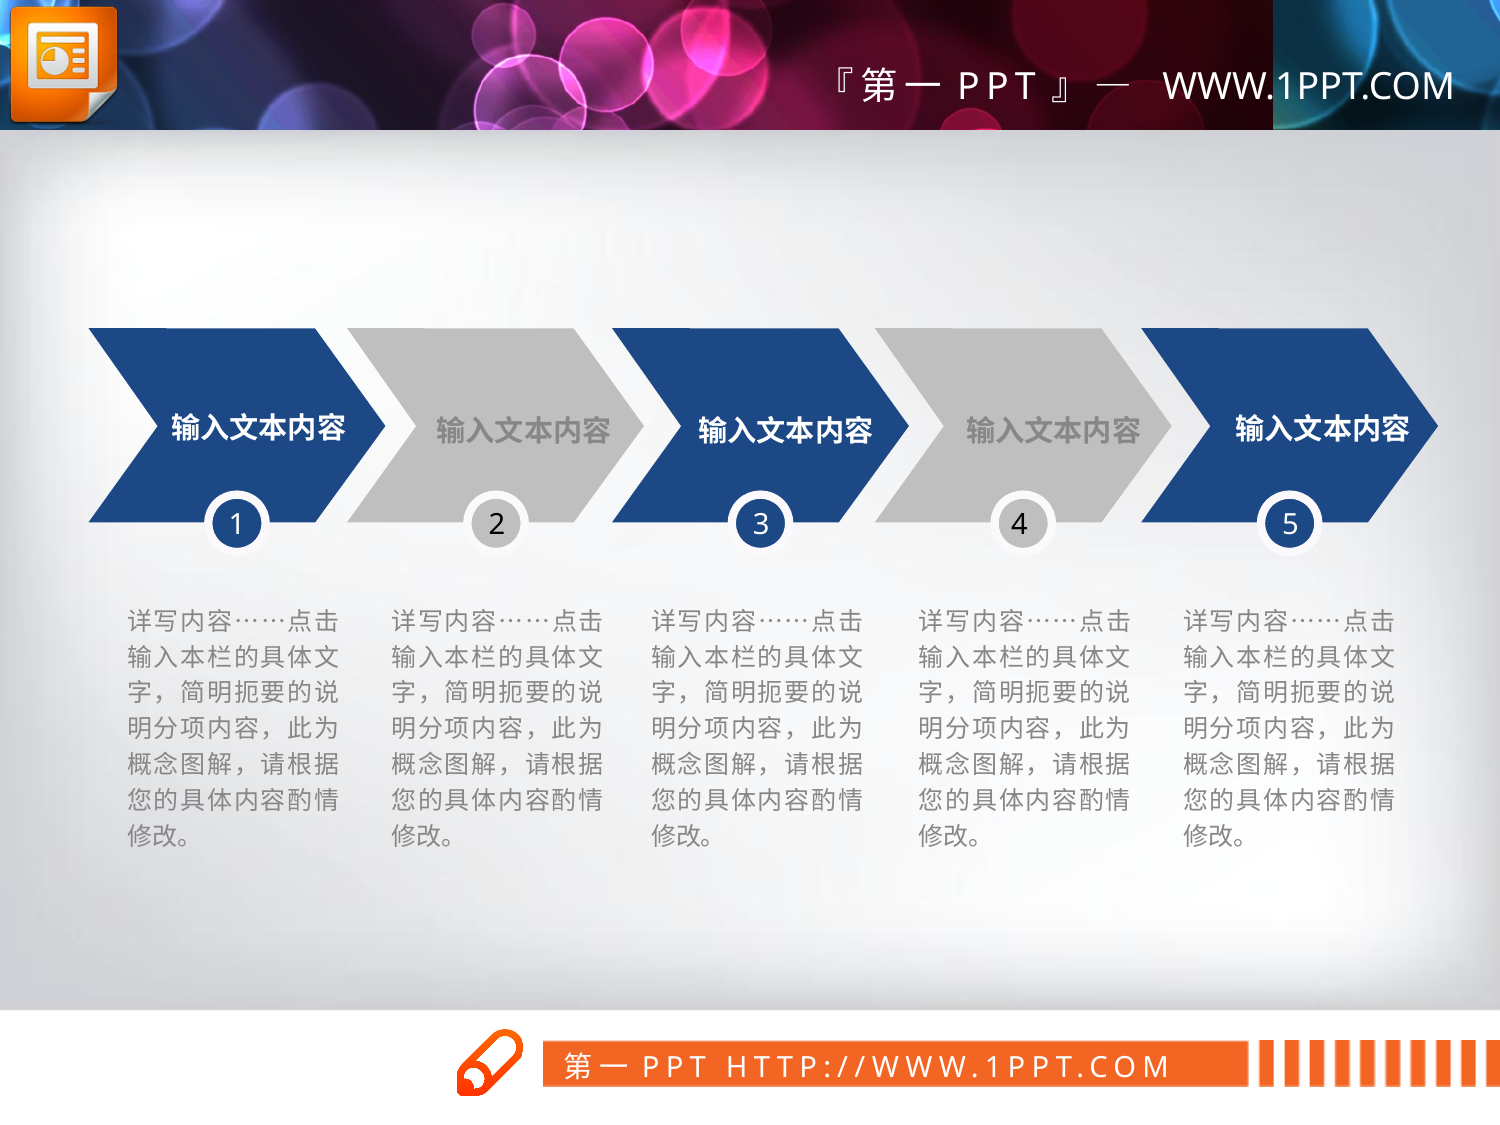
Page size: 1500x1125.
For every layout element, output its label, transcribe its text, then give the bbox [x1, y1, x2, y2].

text_box 详写内容……点击输入本栏的具体文字，简明扼要的说明分项内容，此为概念图解，请根据您的具体内容酌情修改。 [391, 599, 604, 851]
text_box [467, 494, 525, 553]
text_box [874, 327, 1139, 523]
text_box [731, 494, 790, 553]
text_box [1140, 327, 1439, 523]
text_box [346, 327, 610, 523]
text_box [88, 327, 345, 523]
text_box 详写内容……点击输入本栏的具体文字，简明扼要的说明分项内容，此为概念图解，请根据您的具体内容酌情修改。 [127, 599, 340, 851]
text_box 详写内容……点击输入本栏的具体文字，简明扼要的说明分项内容，此为概念图解，请根据您的具体内容酌情修改。 [651, 599, 864, 851]
picture [0, 0, 1500, 1012]
picture [543, 1040, 1500, 1087]
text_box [994, 494, 1053, 553]
text_box 详写内容……点击输入本栏的具体文字，简明扼要的说明分项内容，此为概念图解，请根据您的具体内容酌情修改。 [1183, 599, 1396, 851]
text_box 详写内容……点击输入本栏的具体文字，简明扼要的说明分项内容，此为概念图解，请根据您的具体内容酌情修改。 [919, 599, 1132, 851]
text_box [1260, 494, 1319, 553]
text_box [207, 494, 266, 553]
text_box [611, 327, 873, 523]
